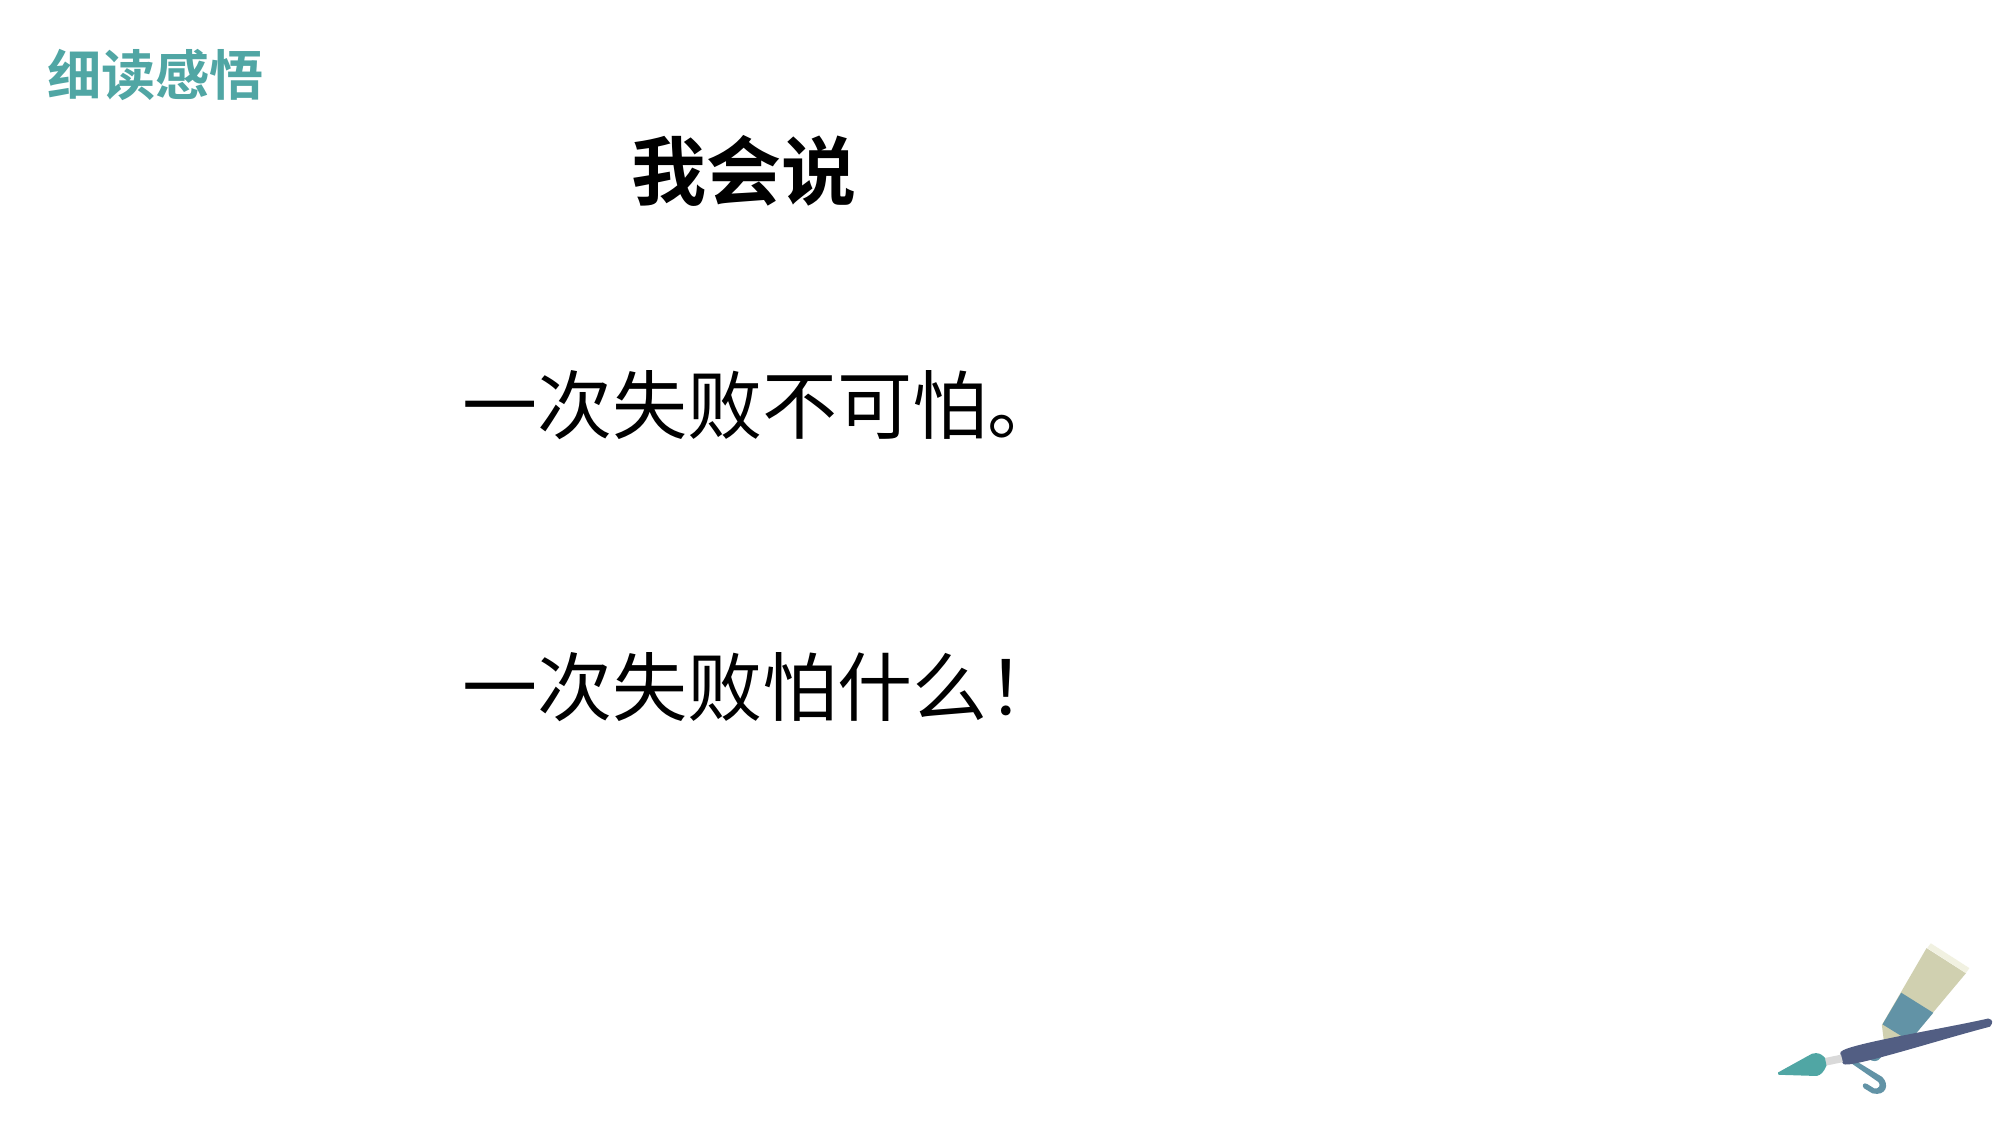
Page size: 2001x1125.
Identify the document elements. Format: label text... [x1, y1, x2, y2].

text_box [1811, 945, 1974, 1125]
text_box 一次失败怕什么！ [447, 632, 1588, 738]
text_box 我会说 [617, 117, 1164, 222]
text_box 一次失败不可怕。 [447, 351, 1573, 457]
text_box 细读感悟 [32, 33, 347, 114]
